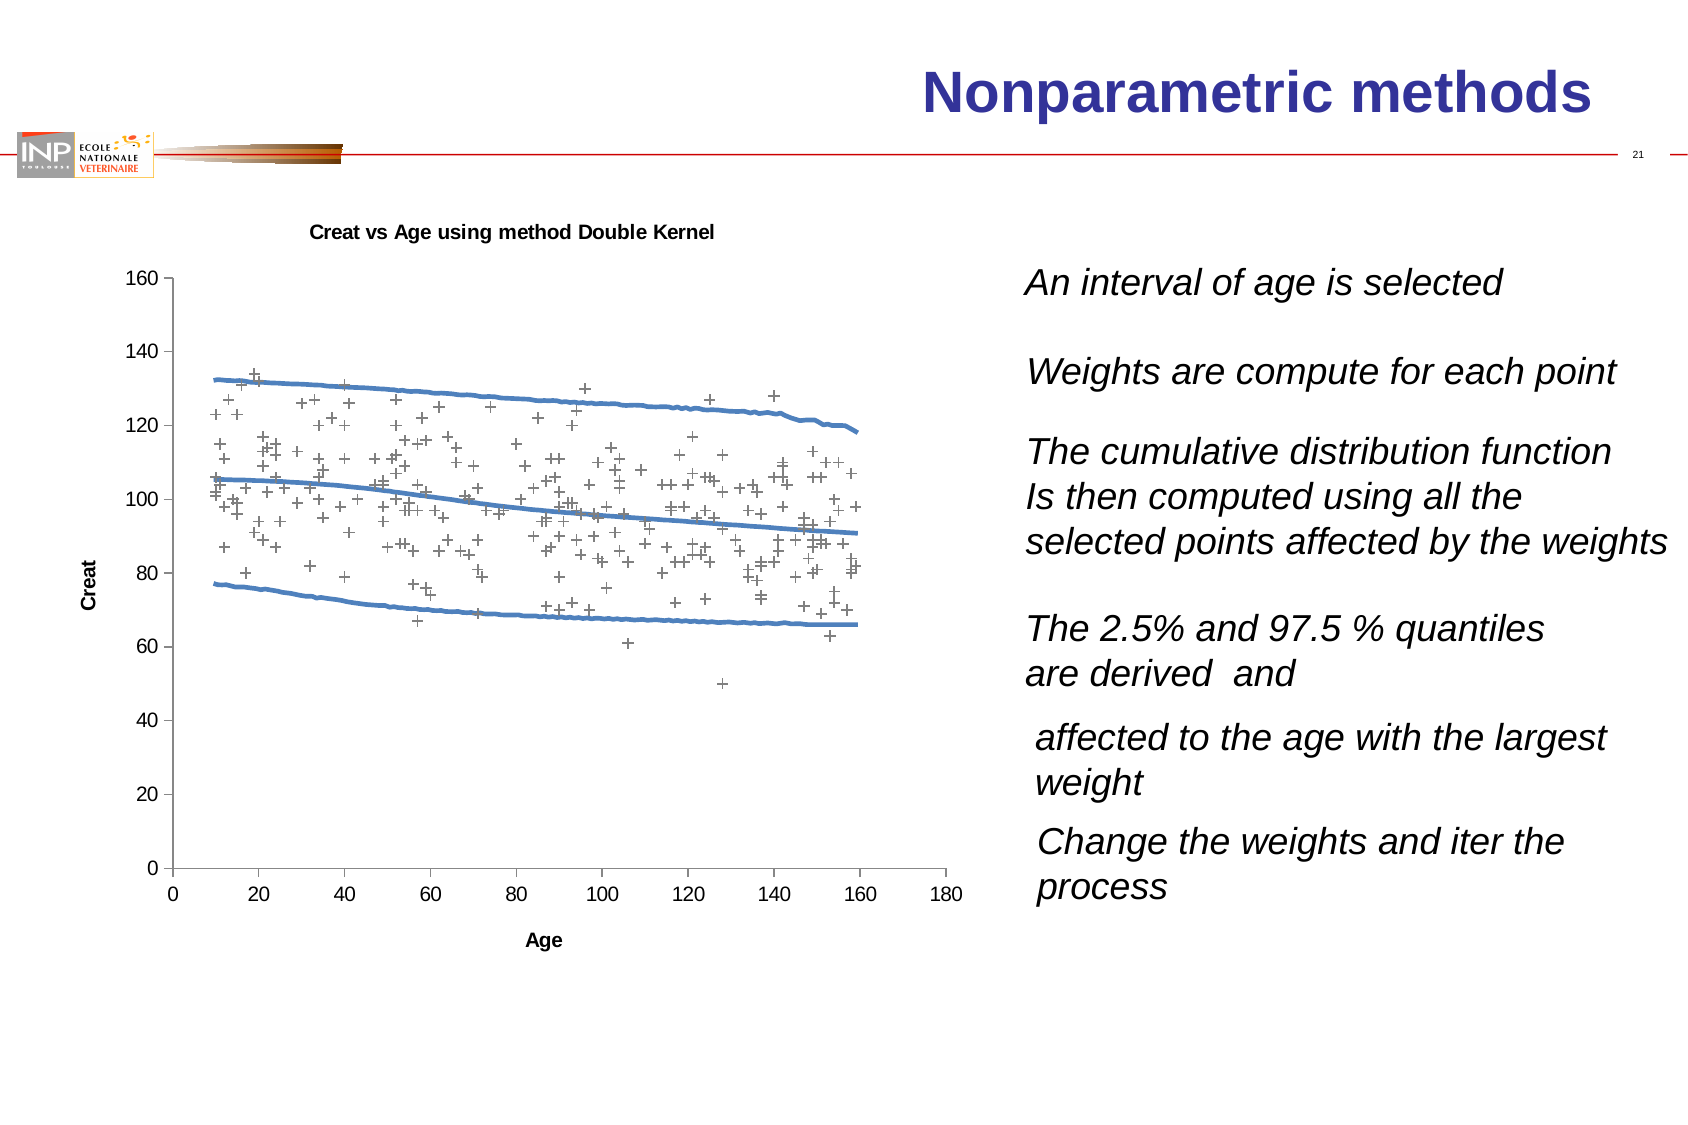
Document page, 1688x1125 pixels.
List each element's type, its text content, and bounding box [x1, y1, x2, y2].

picture [17, 132, 154, 178]
title Nonparametric methods [80, 31, 1609, 147]
chart [43, 190, 982, 984]
text_box The 2.5% and 97.5 % quantiles are derived and [1010, 596, 1571, 701]
text_box affected to the age with the largest weight [1020, 705, 1671, 811]
text_box An interval of age is selected [1010, 250, 1519, 311]
text_box The cumulative distribution function Is then computed using all the selected points affected by the weights [1010, 419, 1684, 570]
text_box Weights are compute for each point [1011, 339, 1632, 400]
text_box Change the weights and iter the process [1022, 809, 1673, 915]
